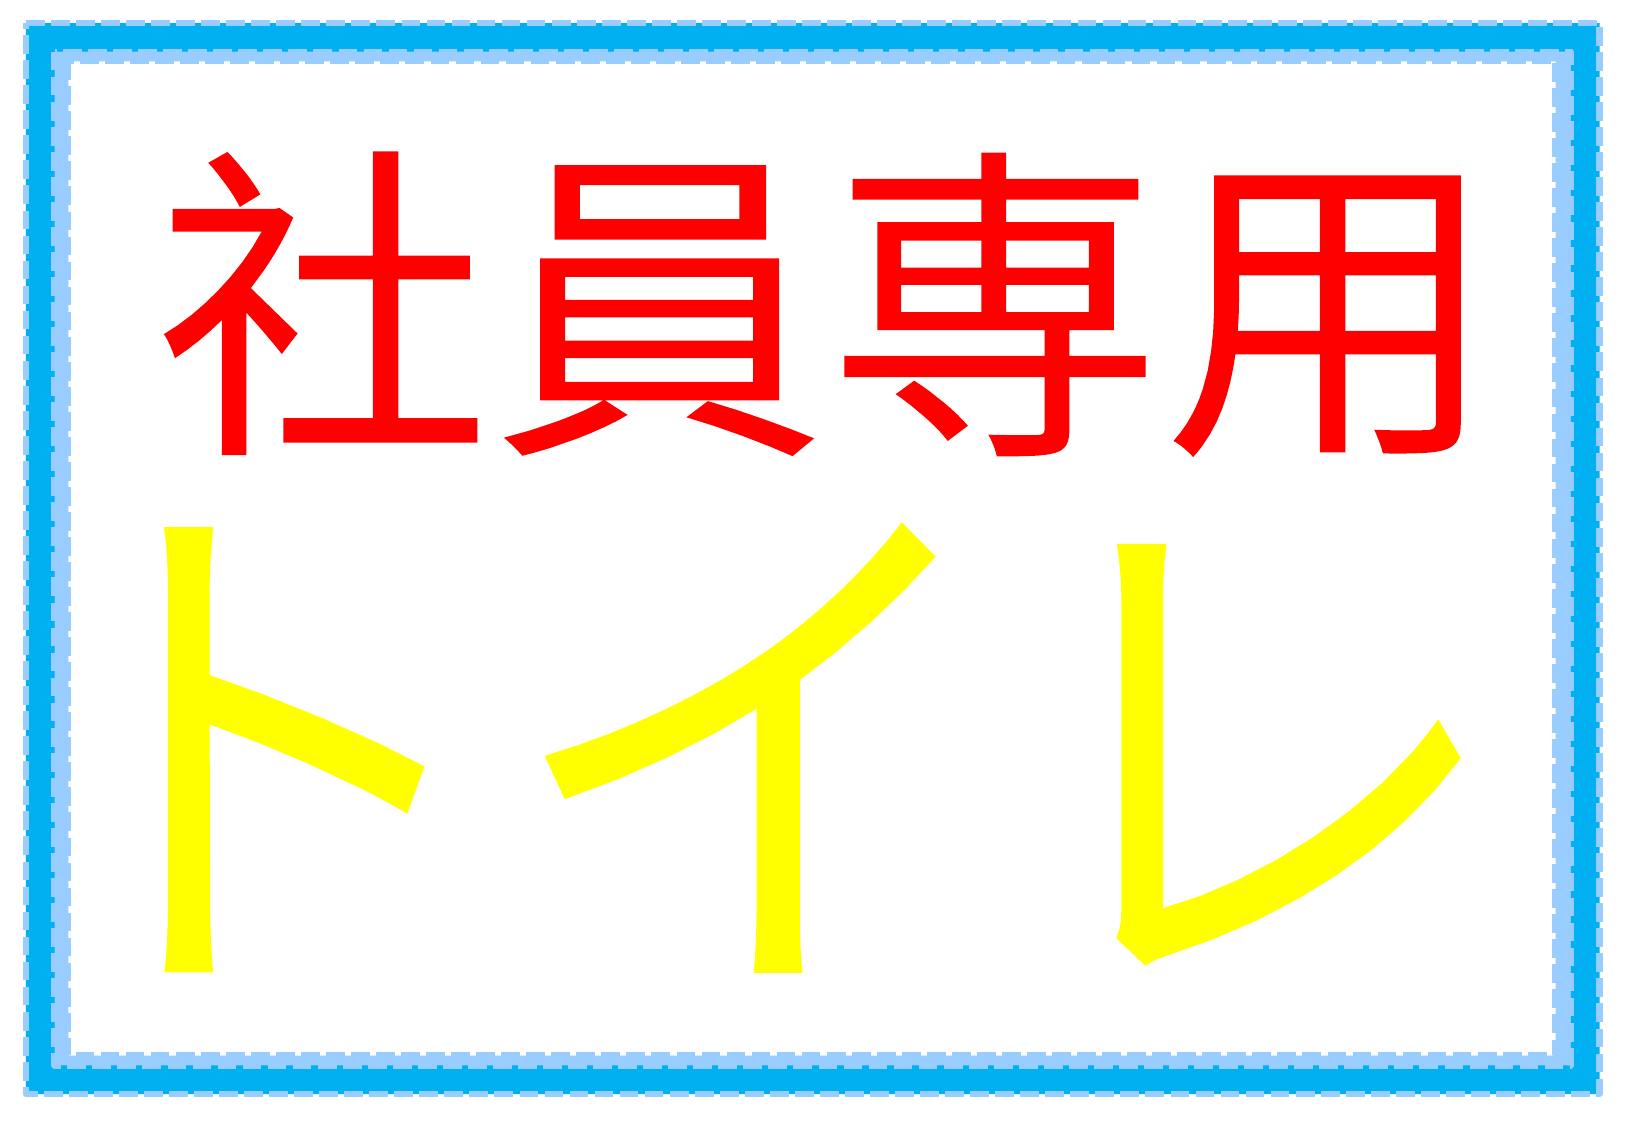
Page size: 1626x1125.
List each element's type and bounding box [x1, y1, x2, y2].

text_box [55, 52, 1570, 1065]
text_box [24, 21, 1602, 1096]
